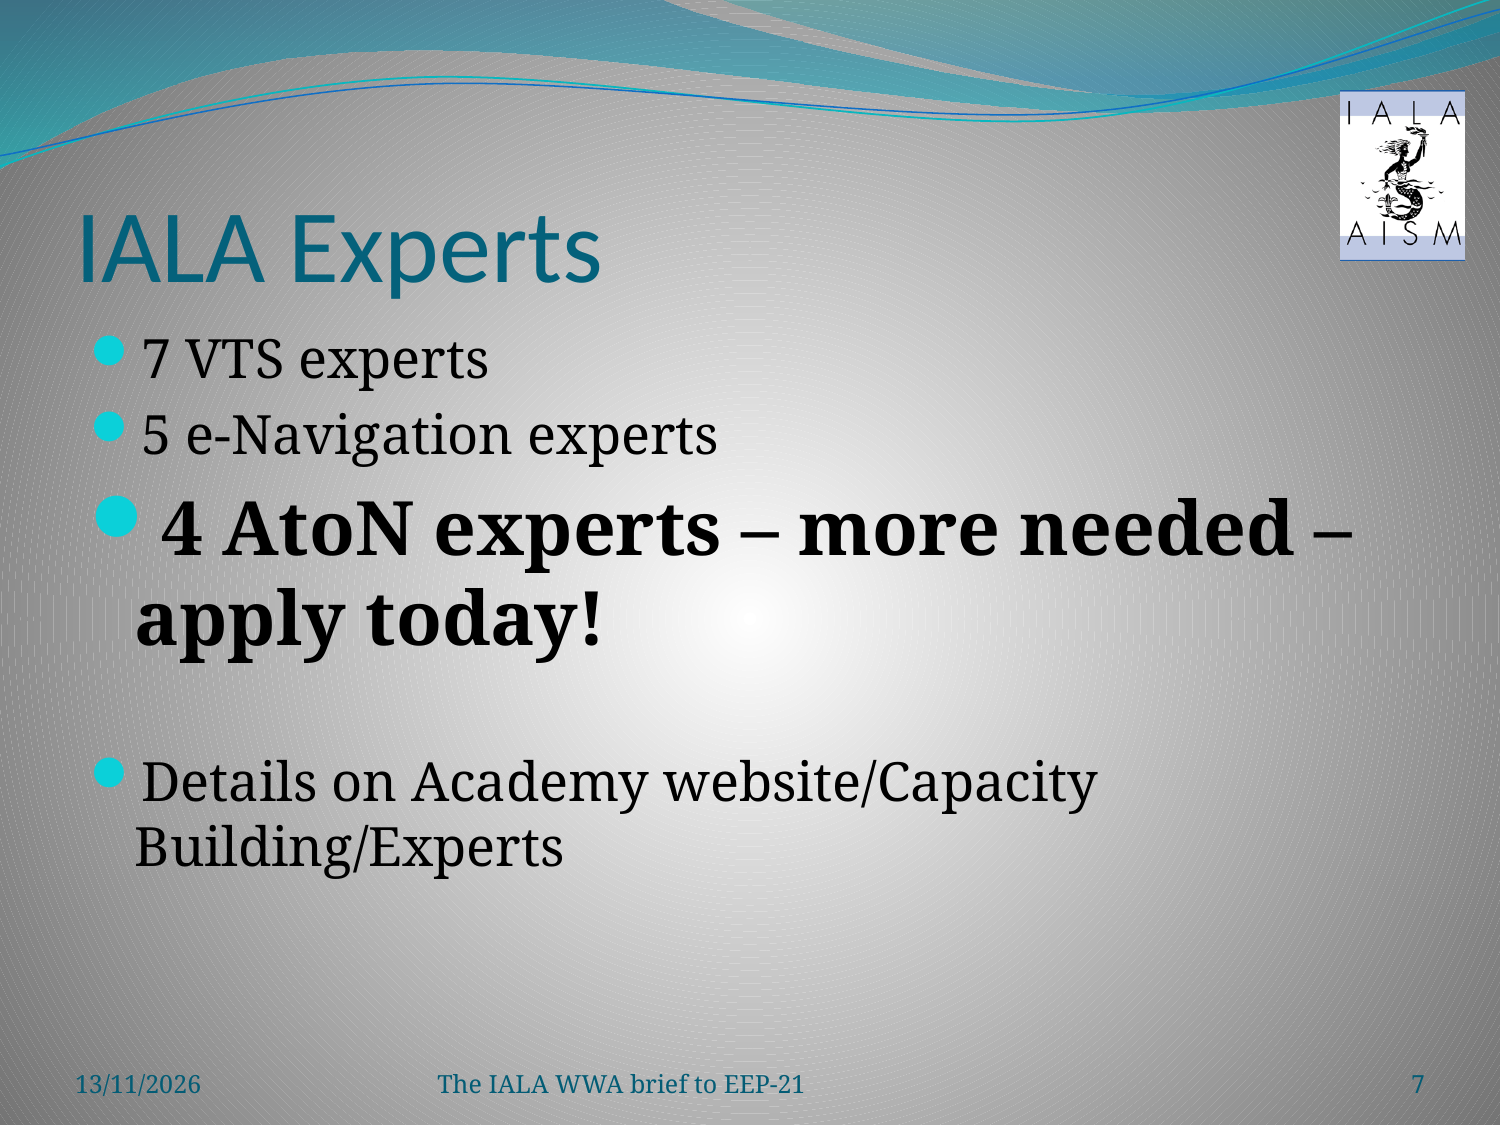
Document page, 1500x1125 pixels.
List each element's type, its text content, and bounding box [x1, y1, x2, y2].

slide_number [75, 1042, 425, 1103]
footer The IALA WWA brief to EEP-21 [437, 1042, 988, 1103]
slide_number 7 [1299, 1042, 1425, 1103]
list 7 VTS experts 5 e-Navigation experts 4 AtoN experts – more needed – apply today! Details on Academy website/Capacity Building/Experts [75, 317, 1425, 1038]
picture [1340, 90, 1465, 261]
title IALA Experts [75, 115, 1425, 303]
